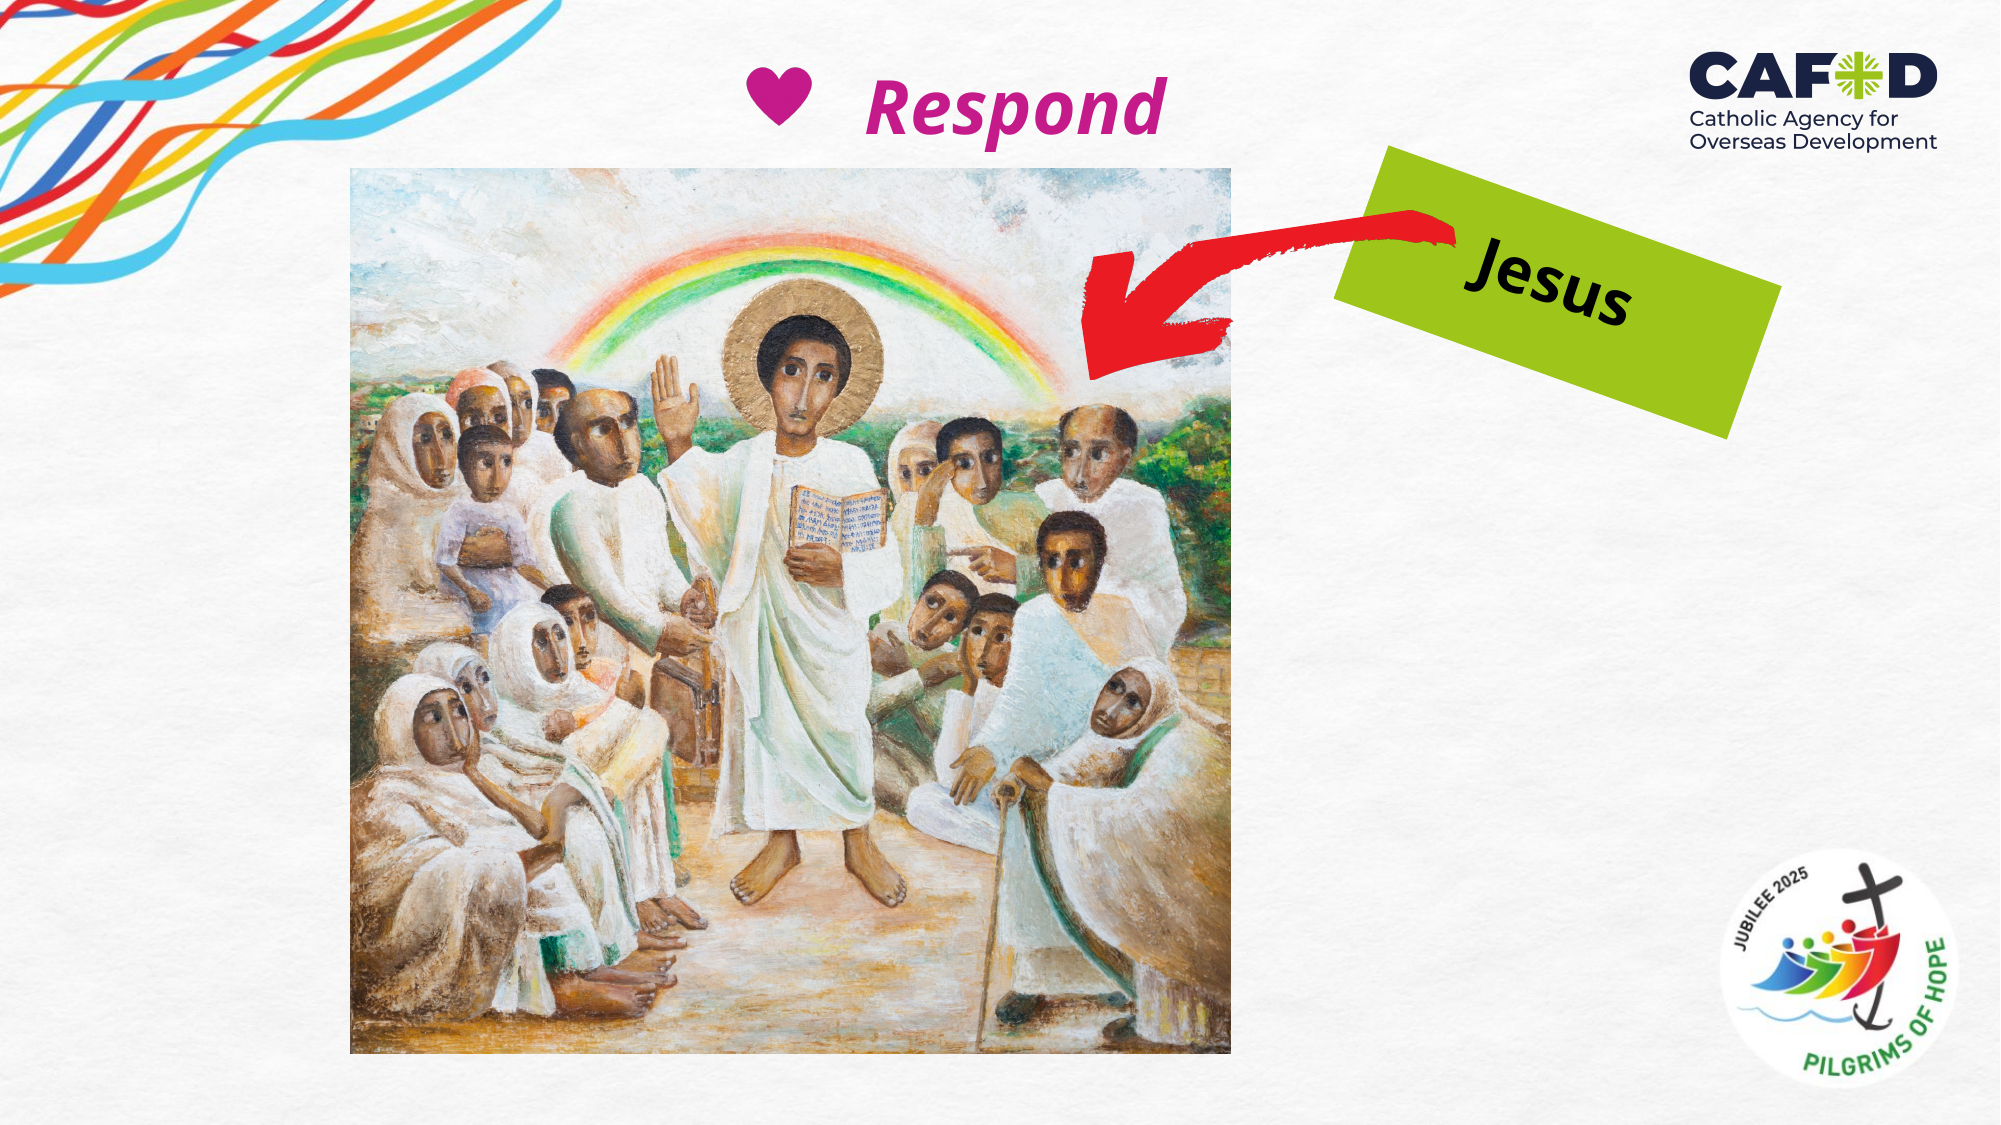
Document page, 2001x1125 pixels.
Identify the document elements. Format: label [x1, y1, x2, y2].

list [0, 0, 2000, 1125]
picture [732, 52, 825, 141]
picture [349, 168, 1231, 1054]
picture [1650, 34, 1977, 170]
